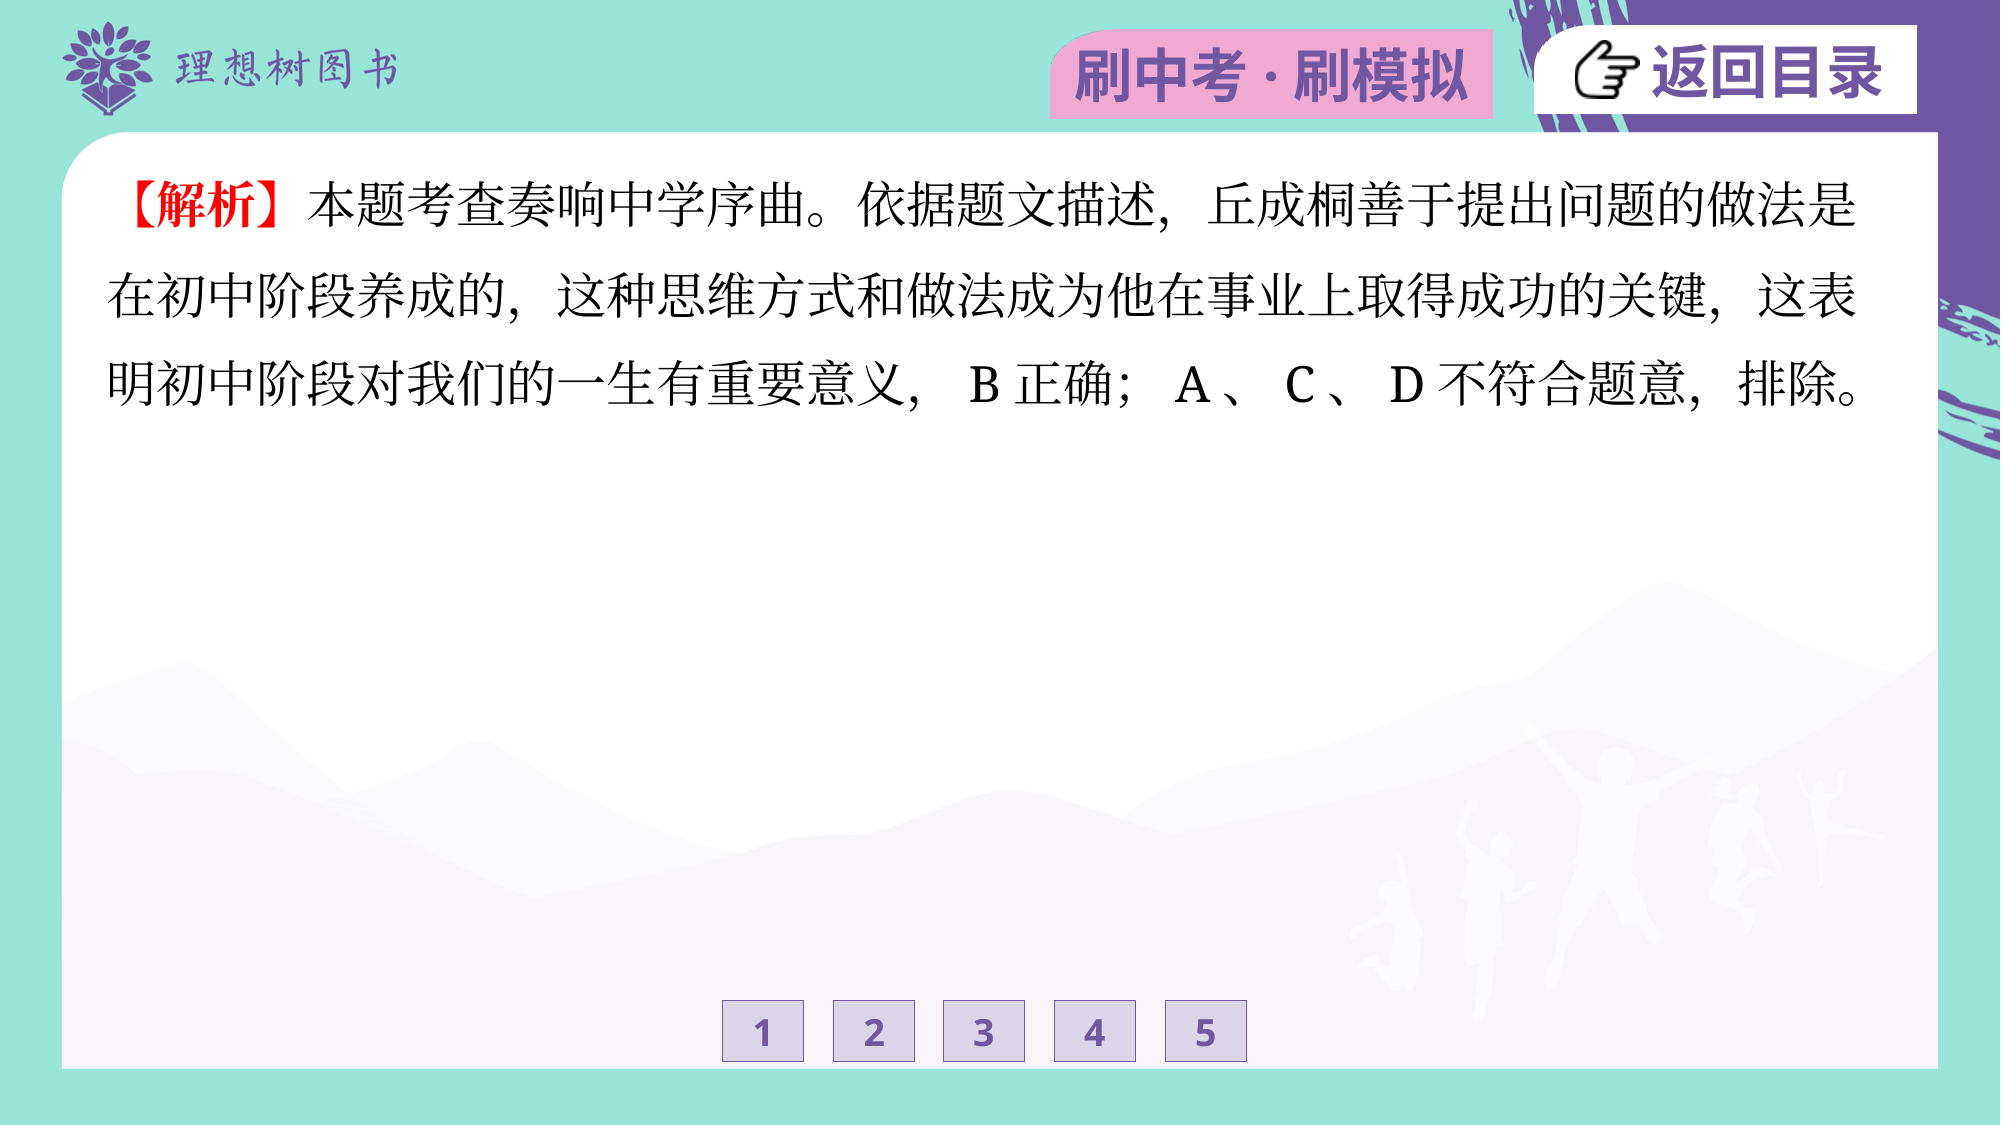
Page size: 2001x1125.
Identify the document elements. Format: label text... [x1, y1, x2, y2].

picture [0, 0, 2000, 1125]
text_box 【解析】本题考查奏响中学序曲。依据题文描述，丘成桐善于提出问题的做法是 在初中阶段养成的，这种思维方式和做法成为他在事业上取得成功的关键，这表 明初中阶段对我们的一生有重要意义，B正确；A、C、D不符合题意，排除。 [106, 141, 1895, 403]
